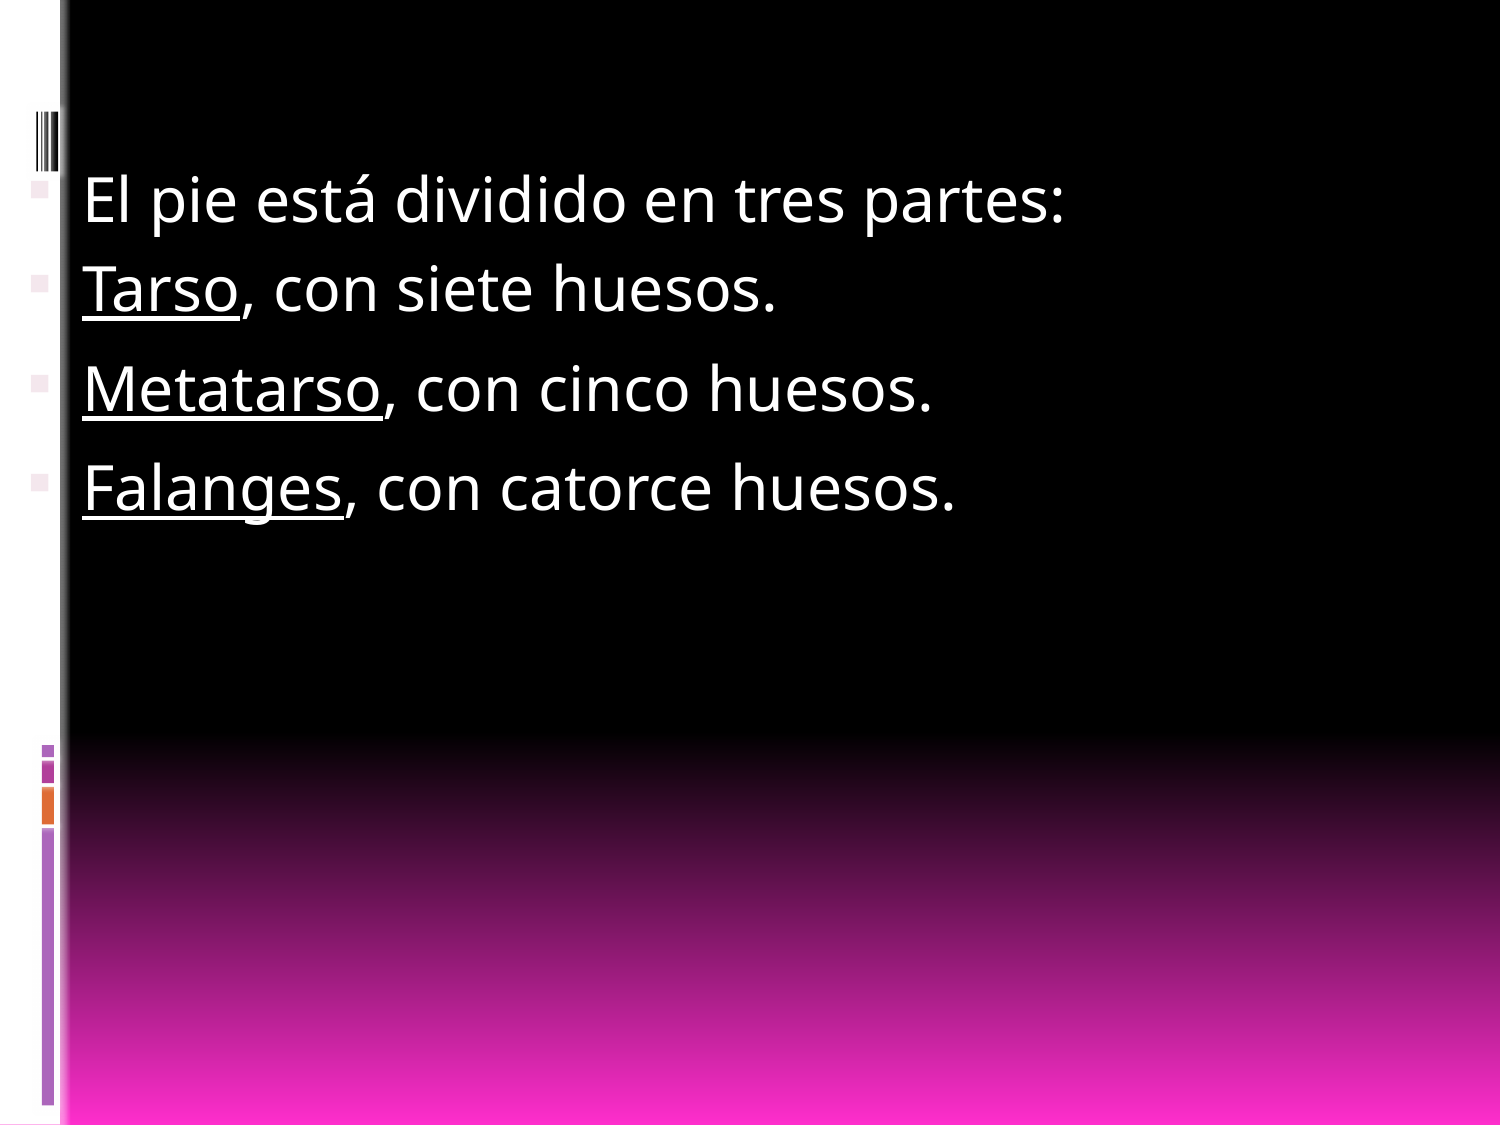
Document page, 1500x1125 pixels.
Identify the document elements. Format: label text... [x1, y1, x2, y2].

list El pie está dividido en tres partes: Tarso, con siete huesos. Metatarso, con cinco huesos. Falanges, con catorce huesos. [0, 152, 1500, 1125]
